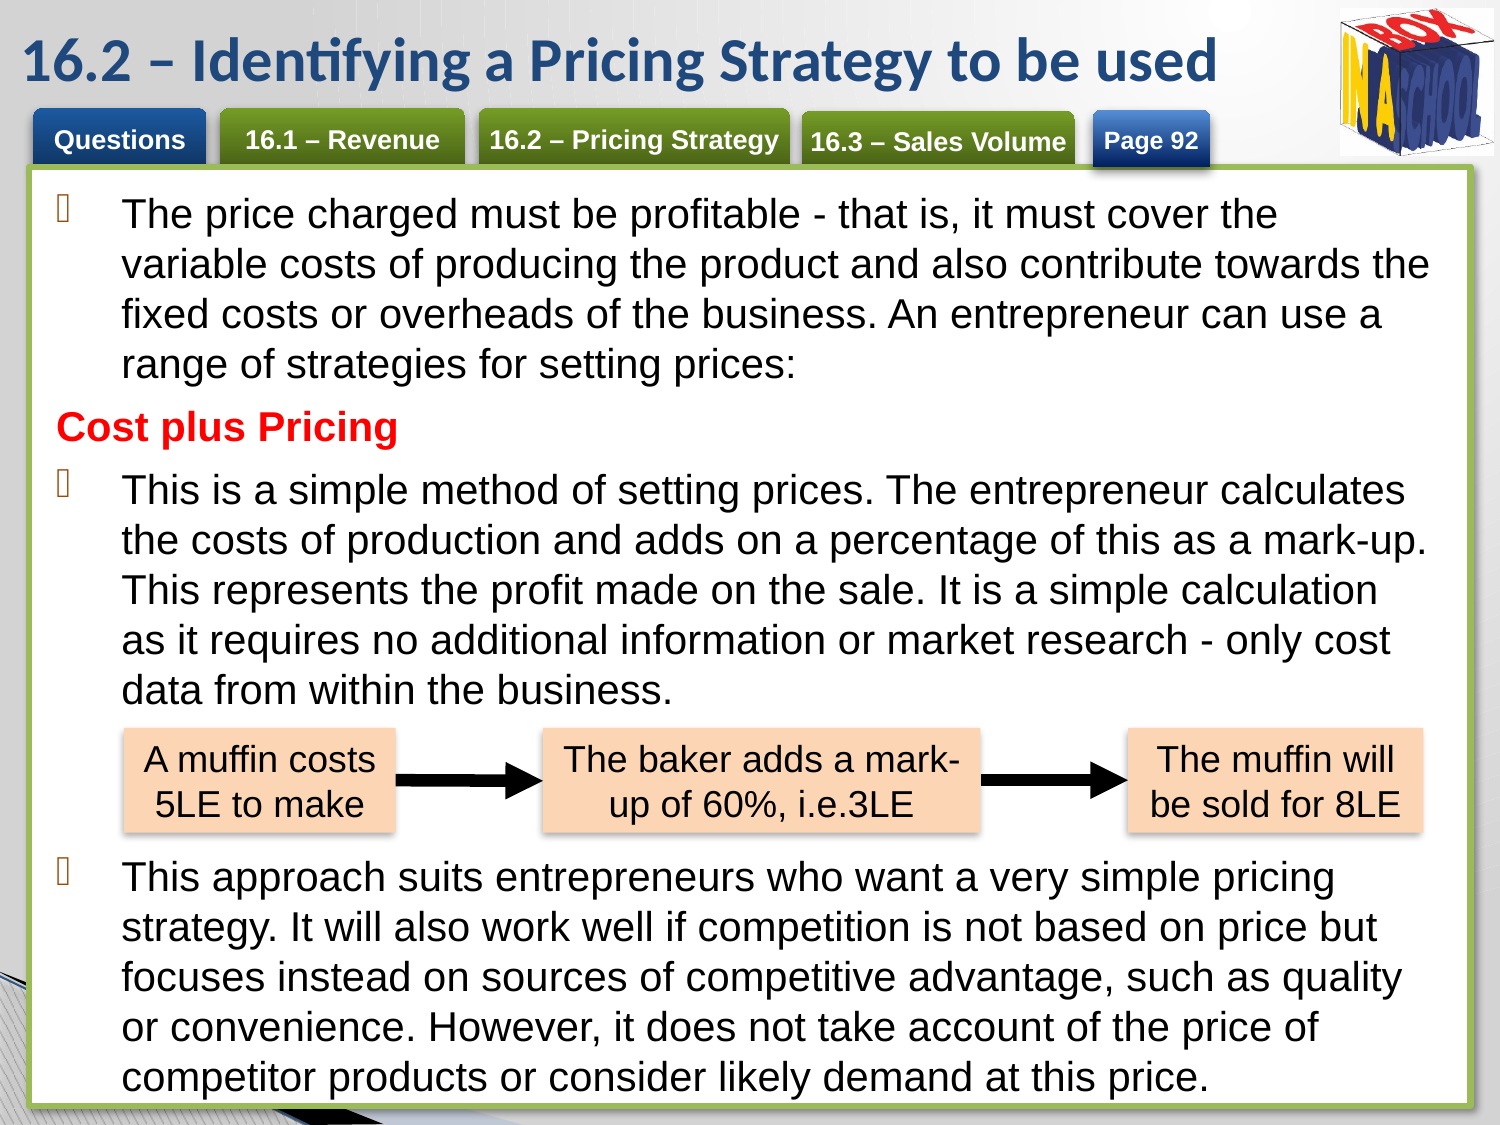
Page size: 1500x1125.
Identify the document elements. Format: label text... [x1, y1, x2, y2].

picture [1340, 8, 1495, 156]
picture [281, 1114, 303, 1125]
text_box The muffin will be sold for 8LE [1128, 727, 1424, 833]
text_box The baker adds a mark-up of 60%, i.e.3LE [542, 727, 981, 833]
text_box Page 92 [1092, 109, 1211, 167]
text_box The price charged must be profitable - that is, it must cover the variable costs of producing the product and also contribute towards the fixed costs or overheads of the business. An entrepreneur can use a range of strategies for setting prices: Cost plus Pricing This is a simple method of setting prices. The entrepreneur calculates the costs of production and adds on a percentage of this as a mark-up. This represents the profit made on the sale. It is a simple calculation as it requires no additional information or market research - only cost data from within the business. This approach suits entrepreneurs who want a very simple pricing strategy. It will also work well if competition is not based on price but focuses instead on sources of competitive advantage, such as quality or convenience. However, it does not take account of the price of competitor products or consider likely demand at this price. [41, 179, 1447, 1108]
title 16.2 – Identifying a Pricing Strategy to be used [5, 11, 1270, 102]
text_box A muffin costs 5LE to make [123, 727, 396, 833]
